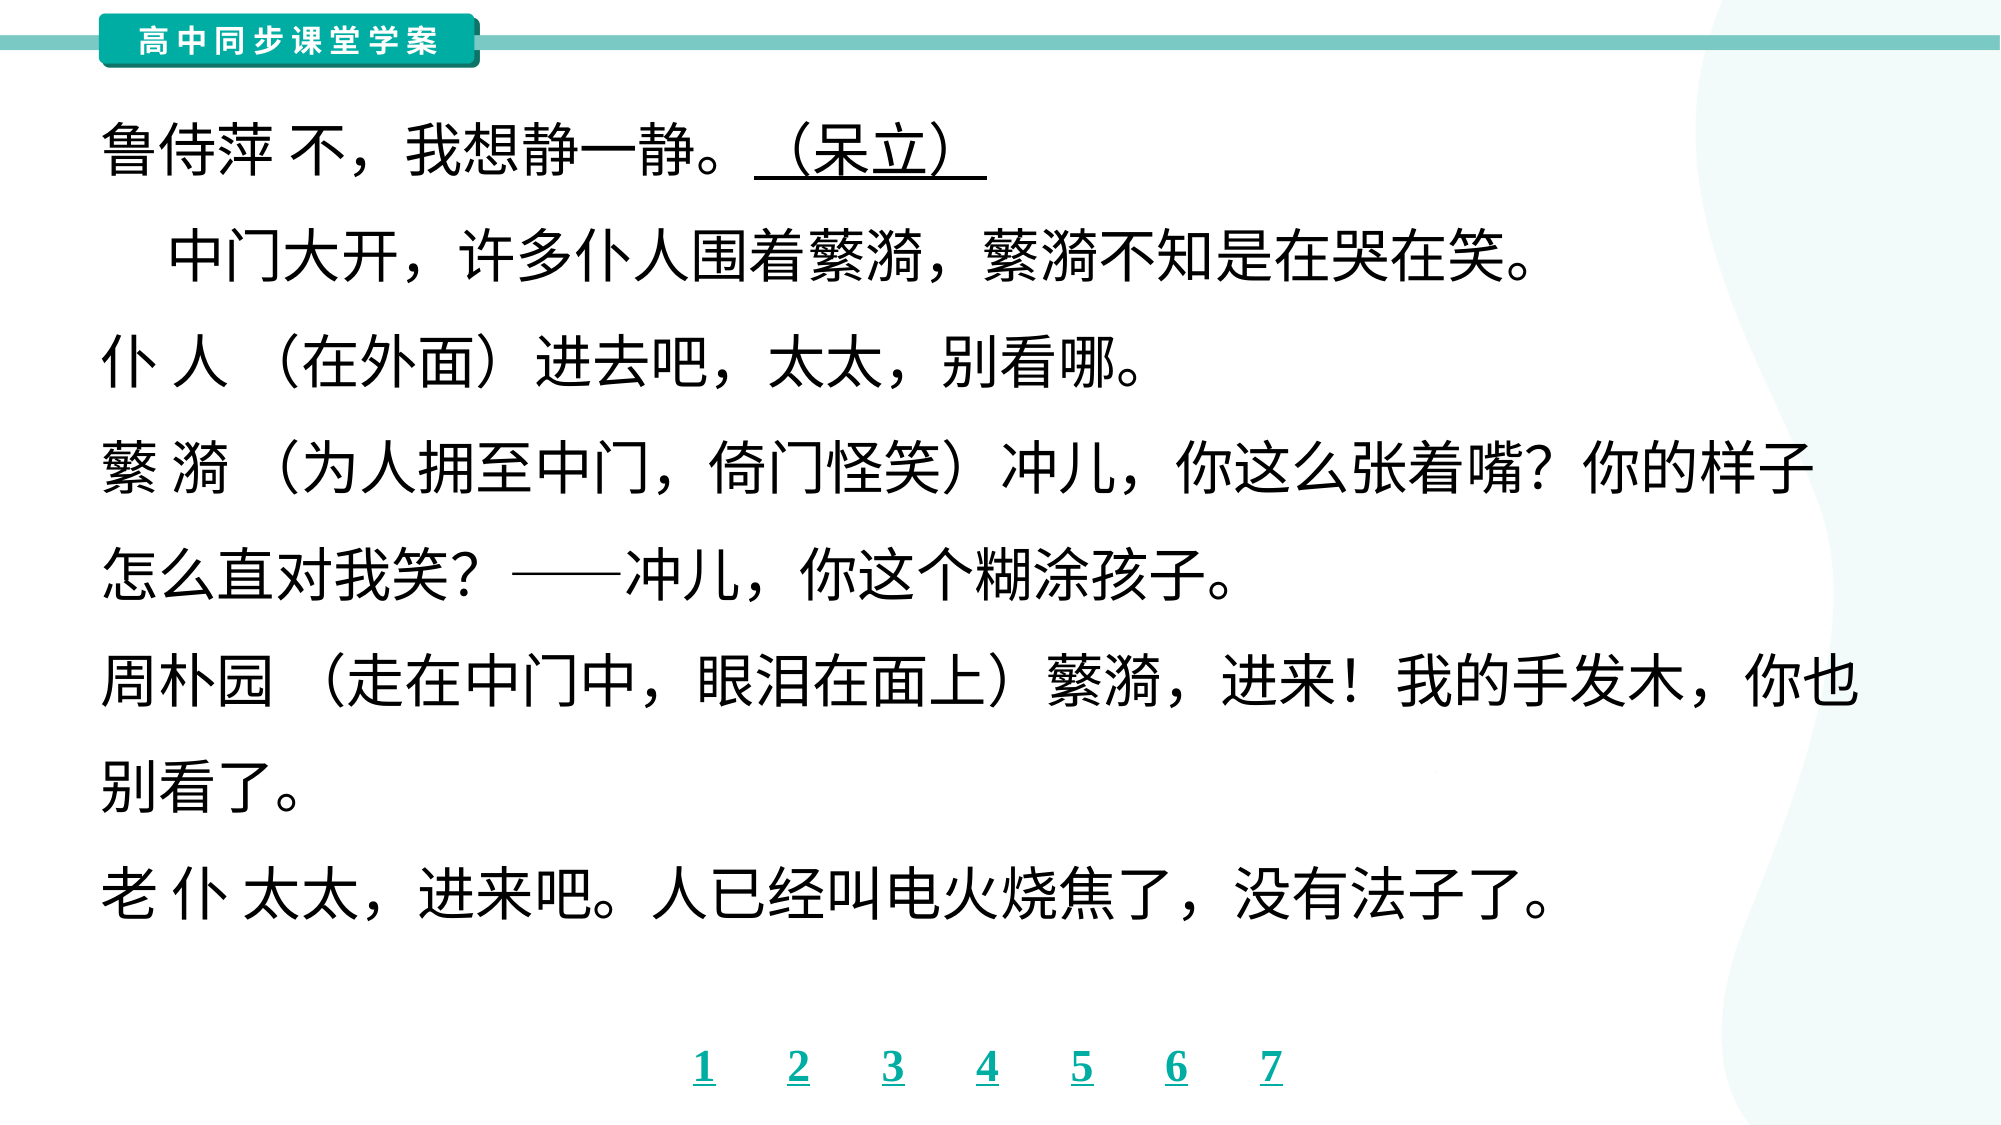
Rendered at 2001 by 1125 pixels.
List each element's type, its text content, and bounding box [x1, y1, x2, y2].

text_box 鲁侍萍 不，我想静一静。（呆立） 中门大开，许多仆人围着蘩漪，蘩漪不知是在哭在笑。 仆 人 （在外面）进去吧，太太，别看哪。 蘩 漪 （为人拥至中门，倚门怪笑）冲儿，你这么张着嘴？你的样子 怎么直对我笑？——冲儿，你这个糊涂孩子。 周朴园 （走在中门中，眼泪在面上）蘩漪，进来！我的手发木，你也 别看了。 老 仆 太太，进来吧。人已经叫电火烧焦了，没有法子了。 [100, 76, 1899, 927]
picture [0, 0, 2000, 1125]
